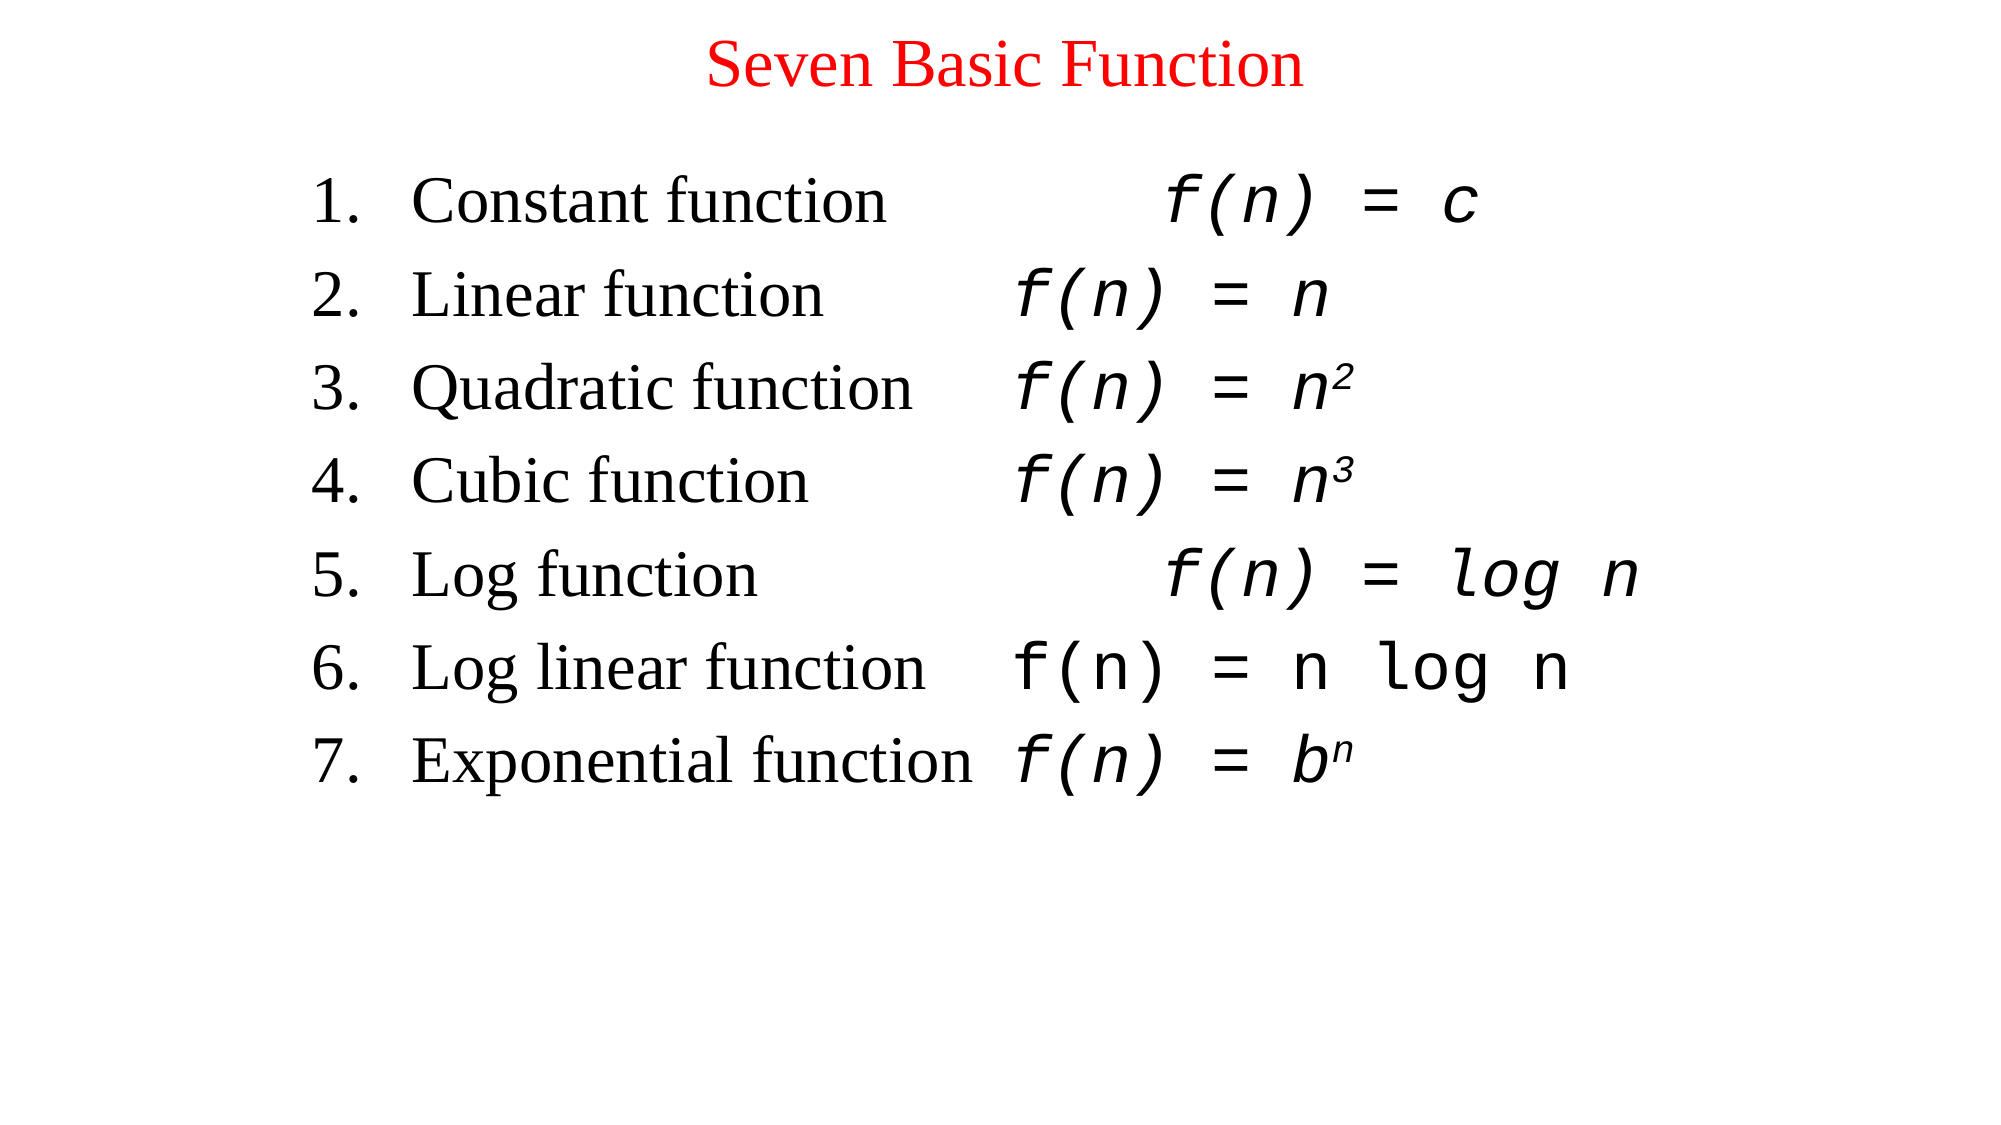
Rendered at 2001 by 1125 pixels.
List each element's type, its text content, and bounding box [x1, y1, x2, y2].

title Seven Basic Function [290, 18, 1721, 110]
text_box Constant function f(n) = c Linear function f(n) = n Quadratic function f(n) = n2 Cubic function f(n) = n3 Log function f(n) = log n Log linear function f(n) = n log n Exponential function f(n) = bn [296, 148, 1727, 1112]
